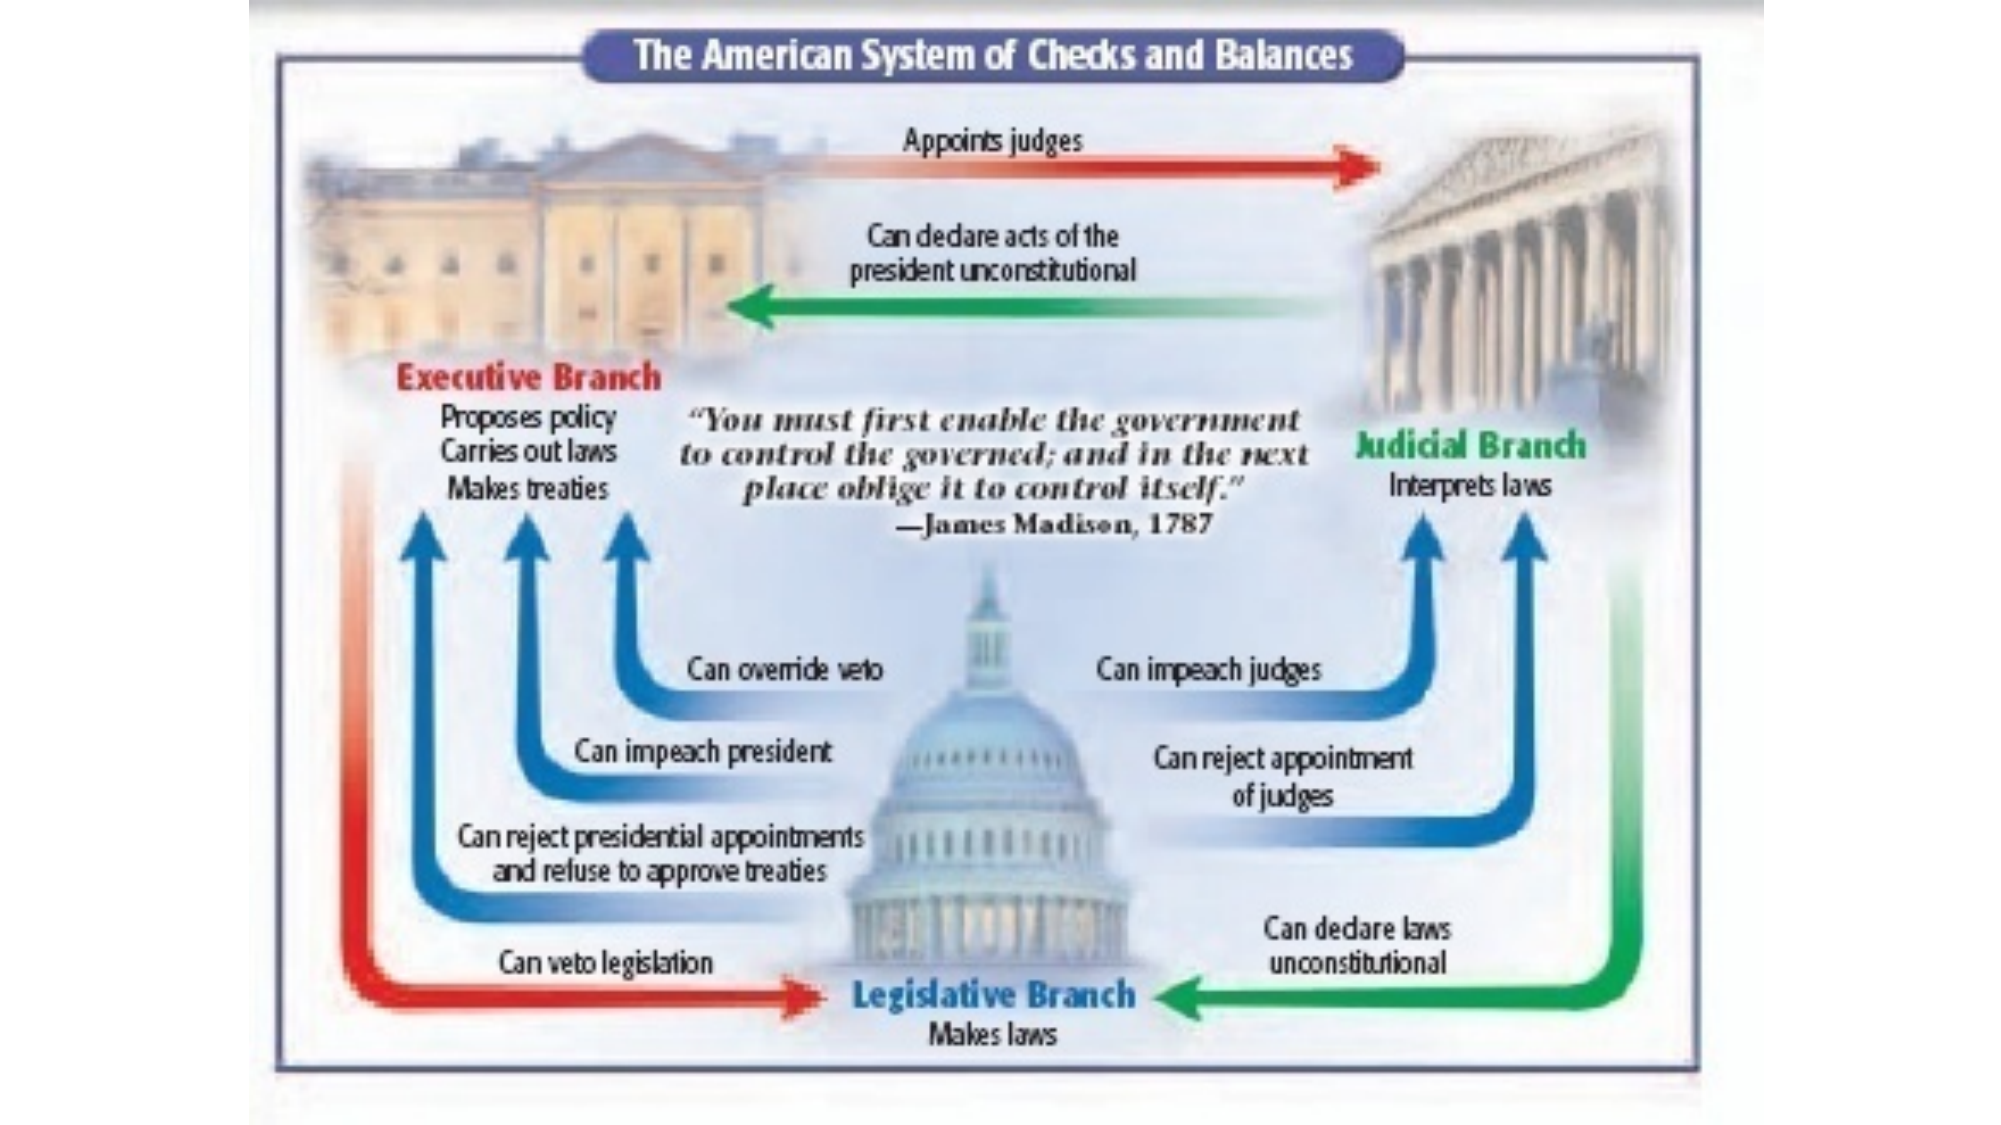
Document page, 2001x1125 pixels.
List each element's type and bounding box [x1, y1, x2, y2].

picture [249, 0, 1764, 1125]
